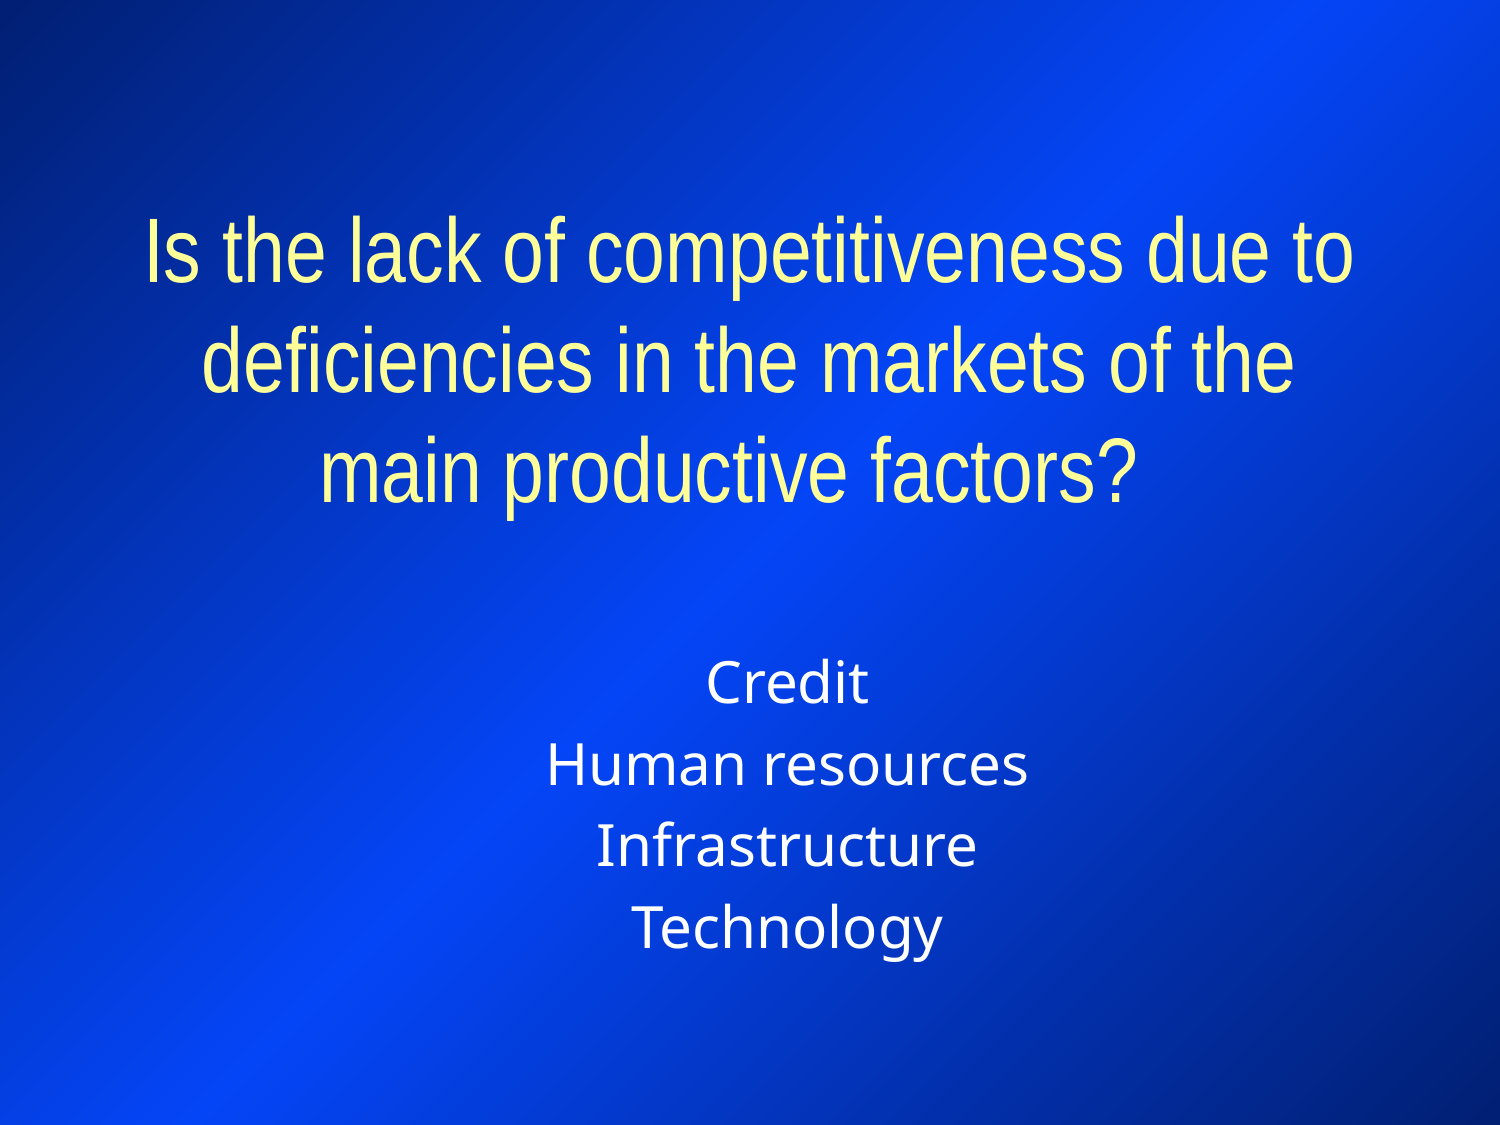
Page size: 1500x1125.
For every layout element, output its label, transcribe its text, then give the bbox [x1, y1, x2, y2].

title Is the lack of competitiveness due to deficiencies in the markets of the main productive factors? [112, 262, 1388, 451]
subtitle Credit Human resources Infrastructure Technology [224, 637, 1276, 926]
